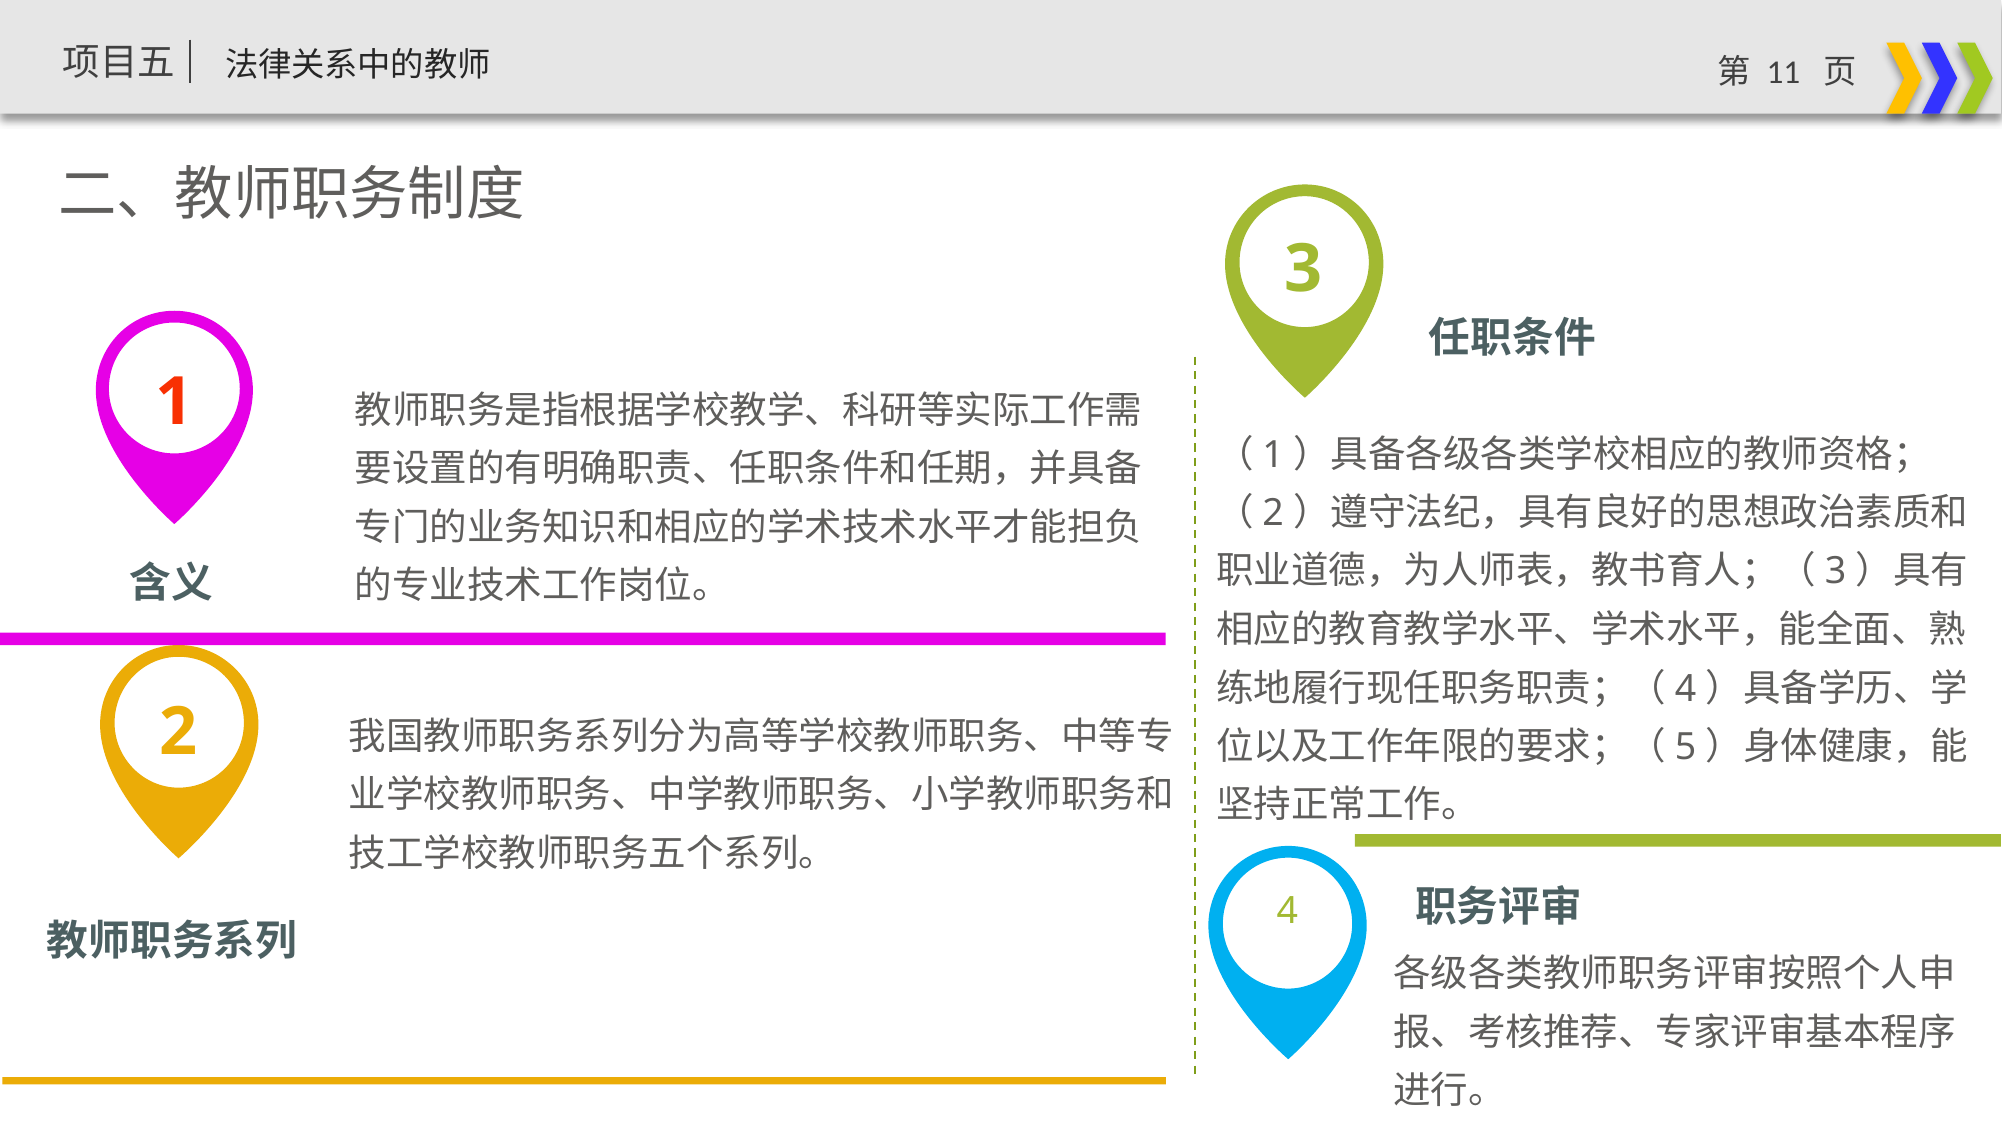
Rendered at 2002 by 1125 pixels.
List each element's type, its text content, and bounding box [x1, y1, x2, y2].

text_box 2 [145, 680, 214, 776]
text_box （1）具备各级各类学校相应的教师资格；（2）遵守法纪，具有良好的思想政治素质和职业道德，为人师表，教书育人；（3）具有相应的教育教学水平、学术水平，能全面、熟练地履行现任职务职责；（4）具备学历、学位以及工作年限的要求；（5）身体健康，能坚持正常工作。 [1201, 408, 1994, 833]
text_box 二、教师职务制度 [43, 149, 935, 234]
text_box 教师职务系列 [32, 881, 388, 972]
text_box [0, 632, 1166, 646]
text_box 1 [140, 350, 209, 445]
text_box 我国教师职务系列分为高等学校教师职务、中等专业学校教师职务、中学教师职务、小学教师职务和技工学校教师职务五个系列。 [334, 690, 1190, 881]
text_box 各级各类教师职务评审按照个人申报、考核推荐、专家评审基本程序进行。 [1378, 928, 1999, 1119]
text_box [1354, 834, 2001, 847]
text_box [95, 310, 253, 523]
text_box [1208, 845, 1367, 1060]
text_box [1224, 184, 1384, 398]
text_box 职务评审 [1400, 847, 1795, 928]
text_box [2, 1077, 1166, 1085]
text_box 任职条件 [1413, 278, 1808, 369]
text_box [100, 646, 259, 859]
text_box 教师职务是指根据学校教学、科研等实际工作需要设置的有明确职责、任职条件和任期，并具备专门的业务知识和相应的学术技术水平才能担负的专业技术工作岗位。 [339, 365, 1179, 614]
text_box 含义 [114, 523, 324, 613]
